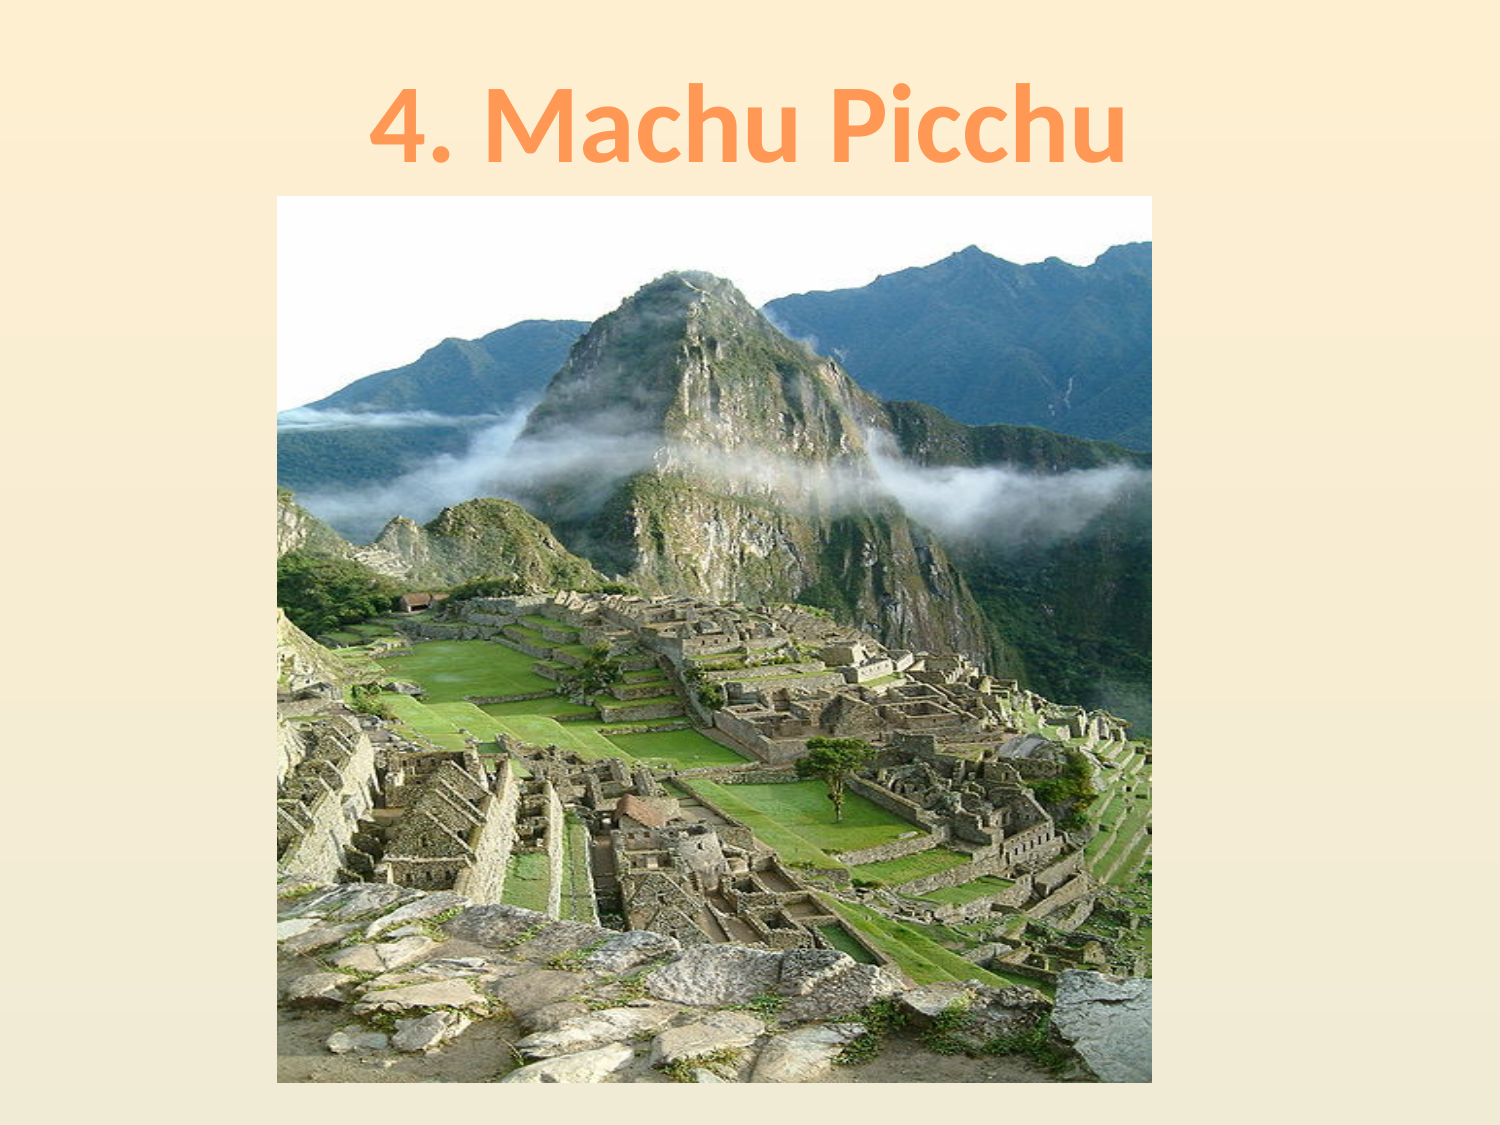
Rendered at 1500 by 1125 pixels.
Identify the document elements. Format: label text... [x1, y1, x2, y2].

text_box 4. Machu Picchu [349, 42, 1151, 193]
picture [277, 195, 1152, 1083]
